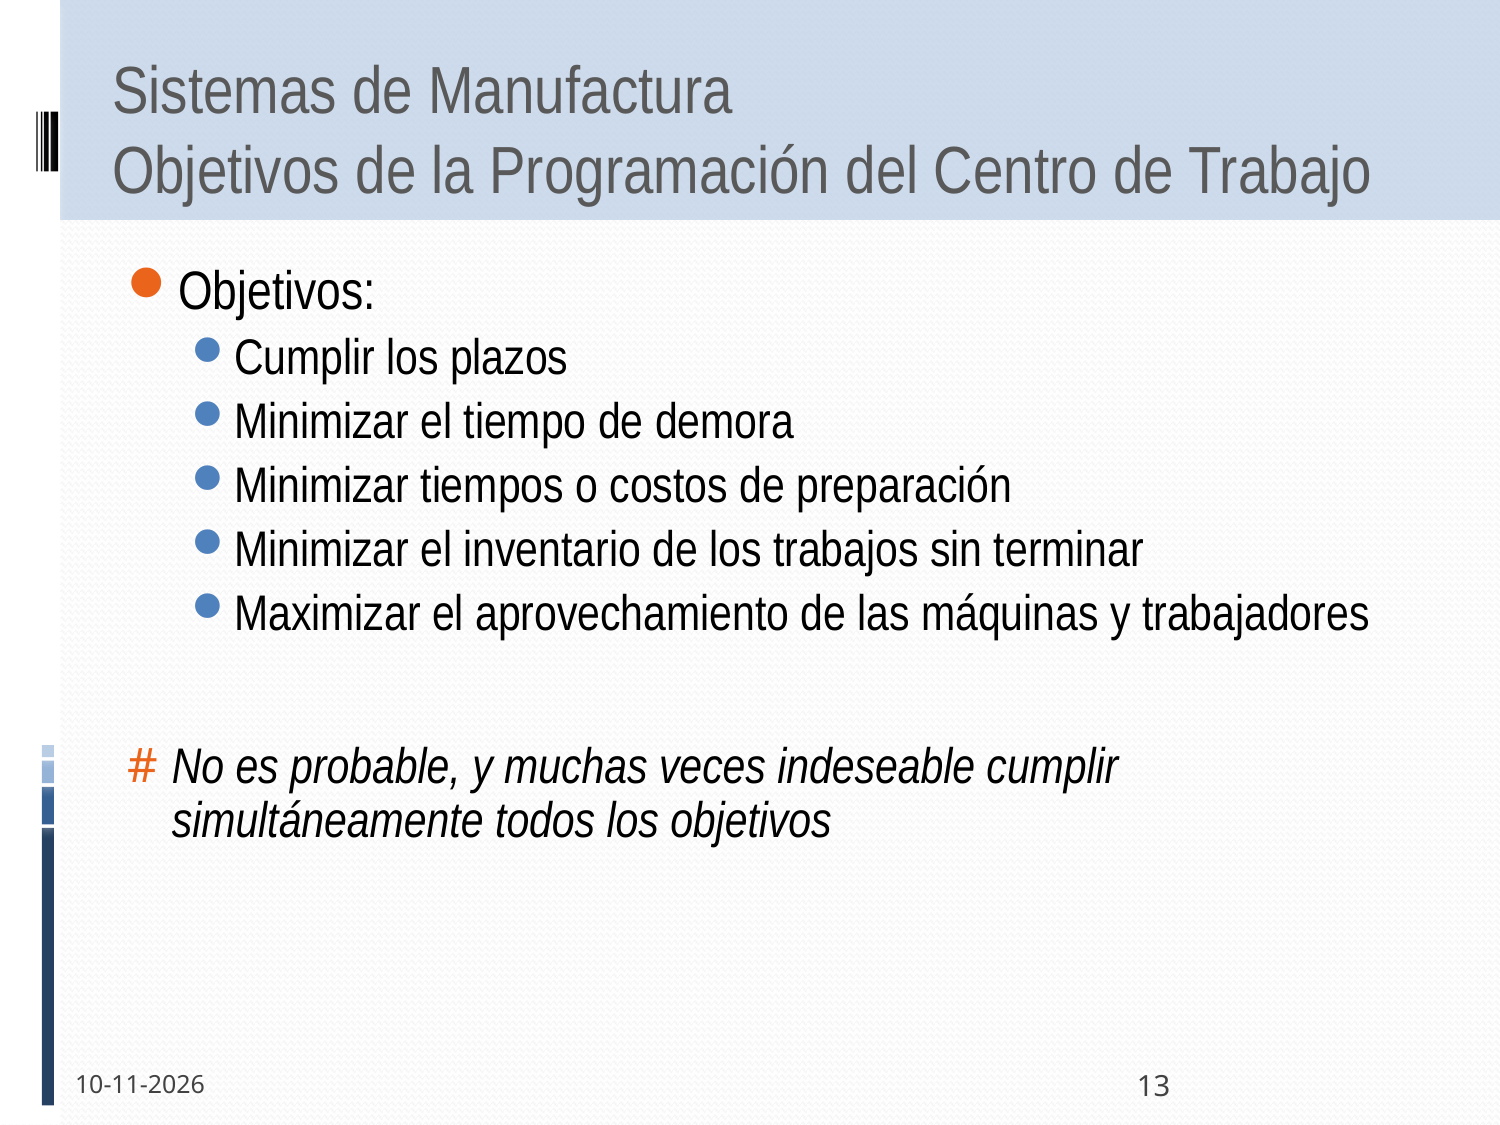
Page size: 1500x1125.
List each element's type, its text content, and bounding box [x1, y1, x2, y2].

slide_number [75, 1042, 243, 1103]
slide_number 13 [1045, 1046, 1171, 1107]
list Objetivos: Cumplir los plazos Minimizar el tiempo de demora Minimizar tiempos o costos de preparación Minimizar el inventario de los trabajos sin terminar Maximizar el aprovechamiento de las máquinas y trabajadores No es probable, y muchas veces indeseable cumplir simultáneamente todos los objetivos [111, 255, 1436, 1038]
title Sistemas de Manufactura Objetivos de la Programación del Centro de Trabajo [111, 18, 1436, 207]
